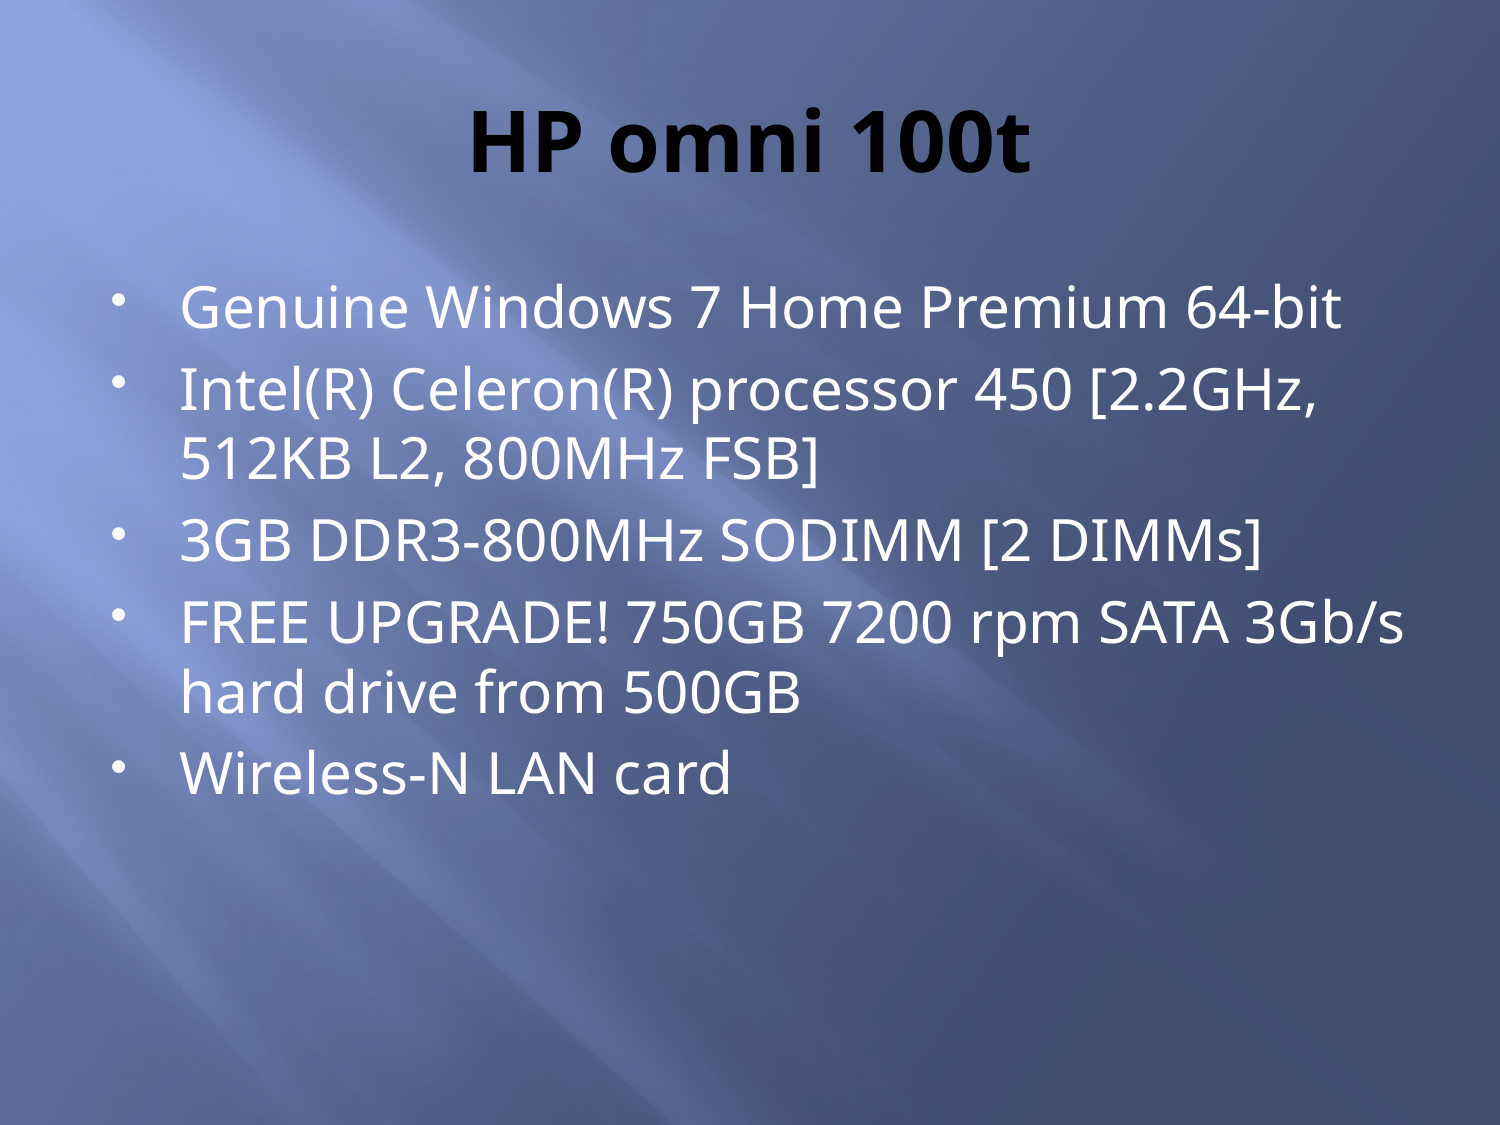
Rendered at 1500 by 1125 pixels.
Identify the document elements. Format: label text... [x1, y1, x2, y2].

list Genuine Windows 7 Home Premium 64-bit Intel(R) Celeron(R) processor 450 [2.2GHz, 512KB L2, 800MHz FSB] 3GB DDR3-800MHz SODIMM [2 DIMMs] FREE UPGRADE! 750GB 7200 rpm SATA 3Gb/s hard drive from 500GB Wireless-N LAN card [75, 262, 1425, 1035]
title HP omni 100t [75, 45, 1425, 233]
